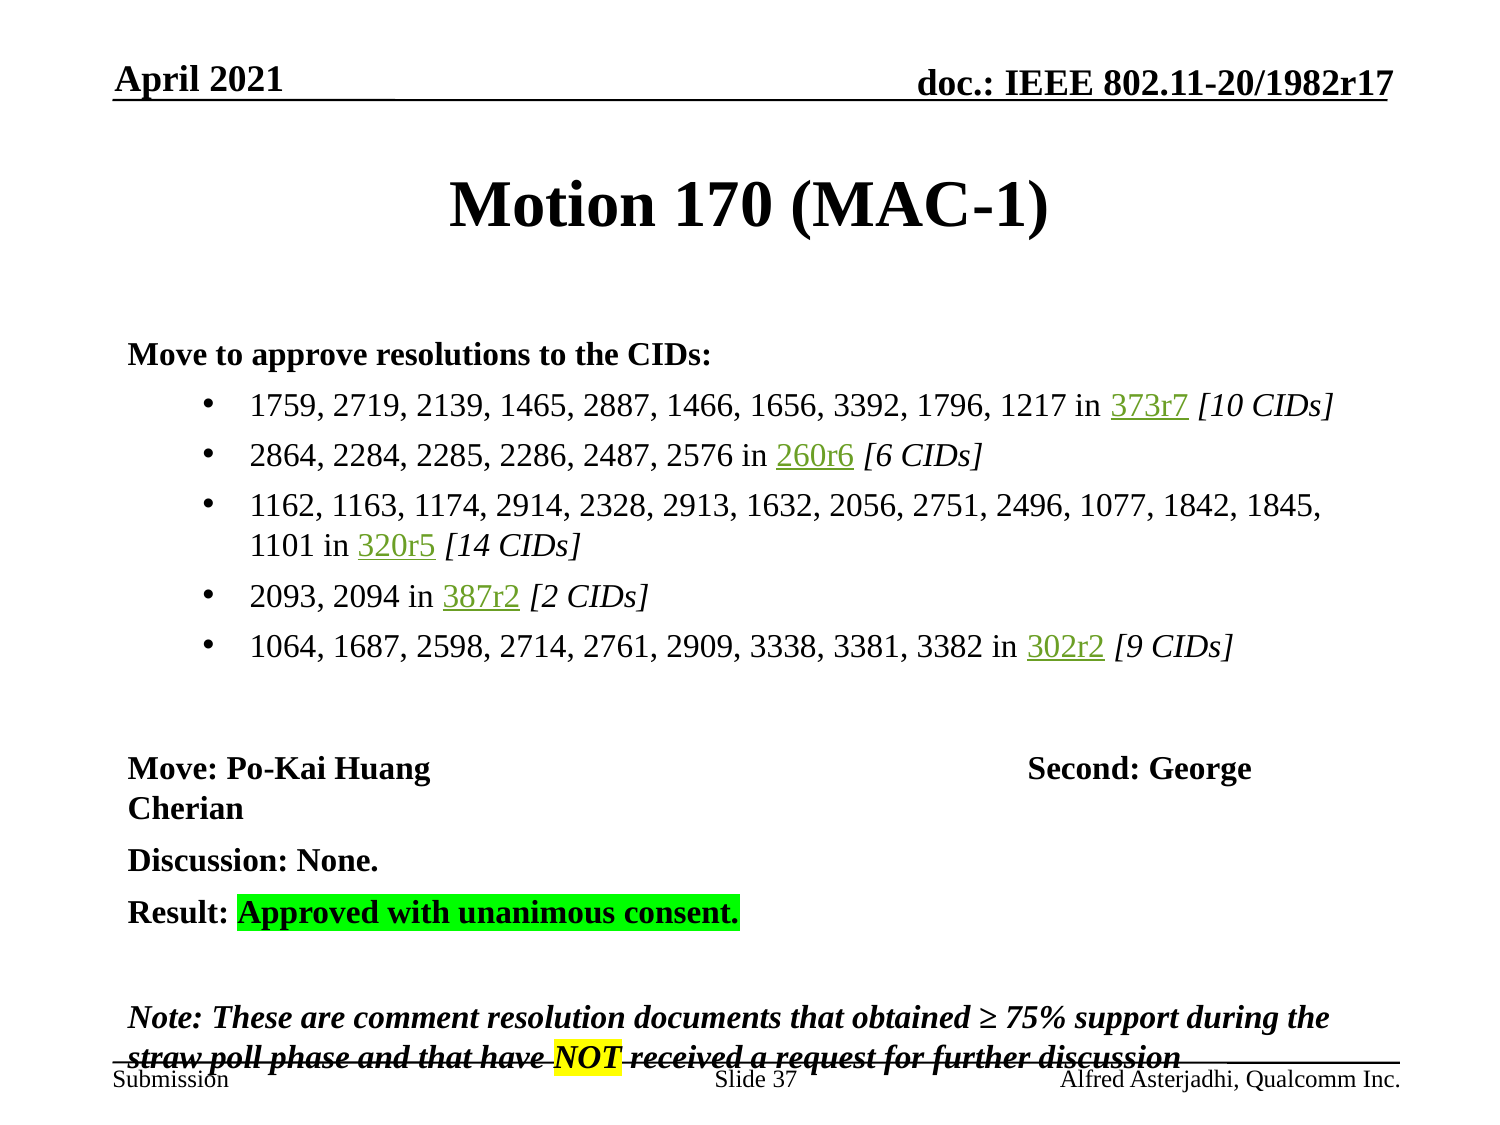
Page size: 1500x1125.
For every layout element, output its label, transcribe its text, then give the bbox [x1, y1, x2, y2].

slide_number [114, 54, 423, 100]
footer Alfred Asterjadhi, Qualcomm Inc. [878, 1061, 1402, 1093]
slide_number Slide 37 [712, 1061, 800, 1123]
list Move to approve resolutions to the CIDs: 1759, 2719, 2139, 1465, 2887, 1466, 1656, 3392, 1796, 1217 in 373r7 [10 CIDs] 2864, 2284, 2285, 2286, 2487, 2576 in 260r6 [6 CIDs] 1162, 1163, 1174, 2914, 2328, 2913, 1632, 2056, 2751, 2496, 1077, 1842, 1845, 1101 in 320r5 [14 CIDs] 2093, 2094 in 387r2 [2 CIDs] 1064, 1687, 2598, 2714, 2761, 2909, 3338, 3381, 3382 in 302r2 [9 CIDs] Move: Po-Kai Huang Second: George Cherian Discussion: None. Result: Approved with unanimous consent. Note: These are comment resolution documents that obtained ≥ 75% support during the straw poll phase and that have NOT received a request for further discussion [112, 324, 1388, 1038]
title Motion 170 (MAC-1) [112, 112, 1388, 288]
